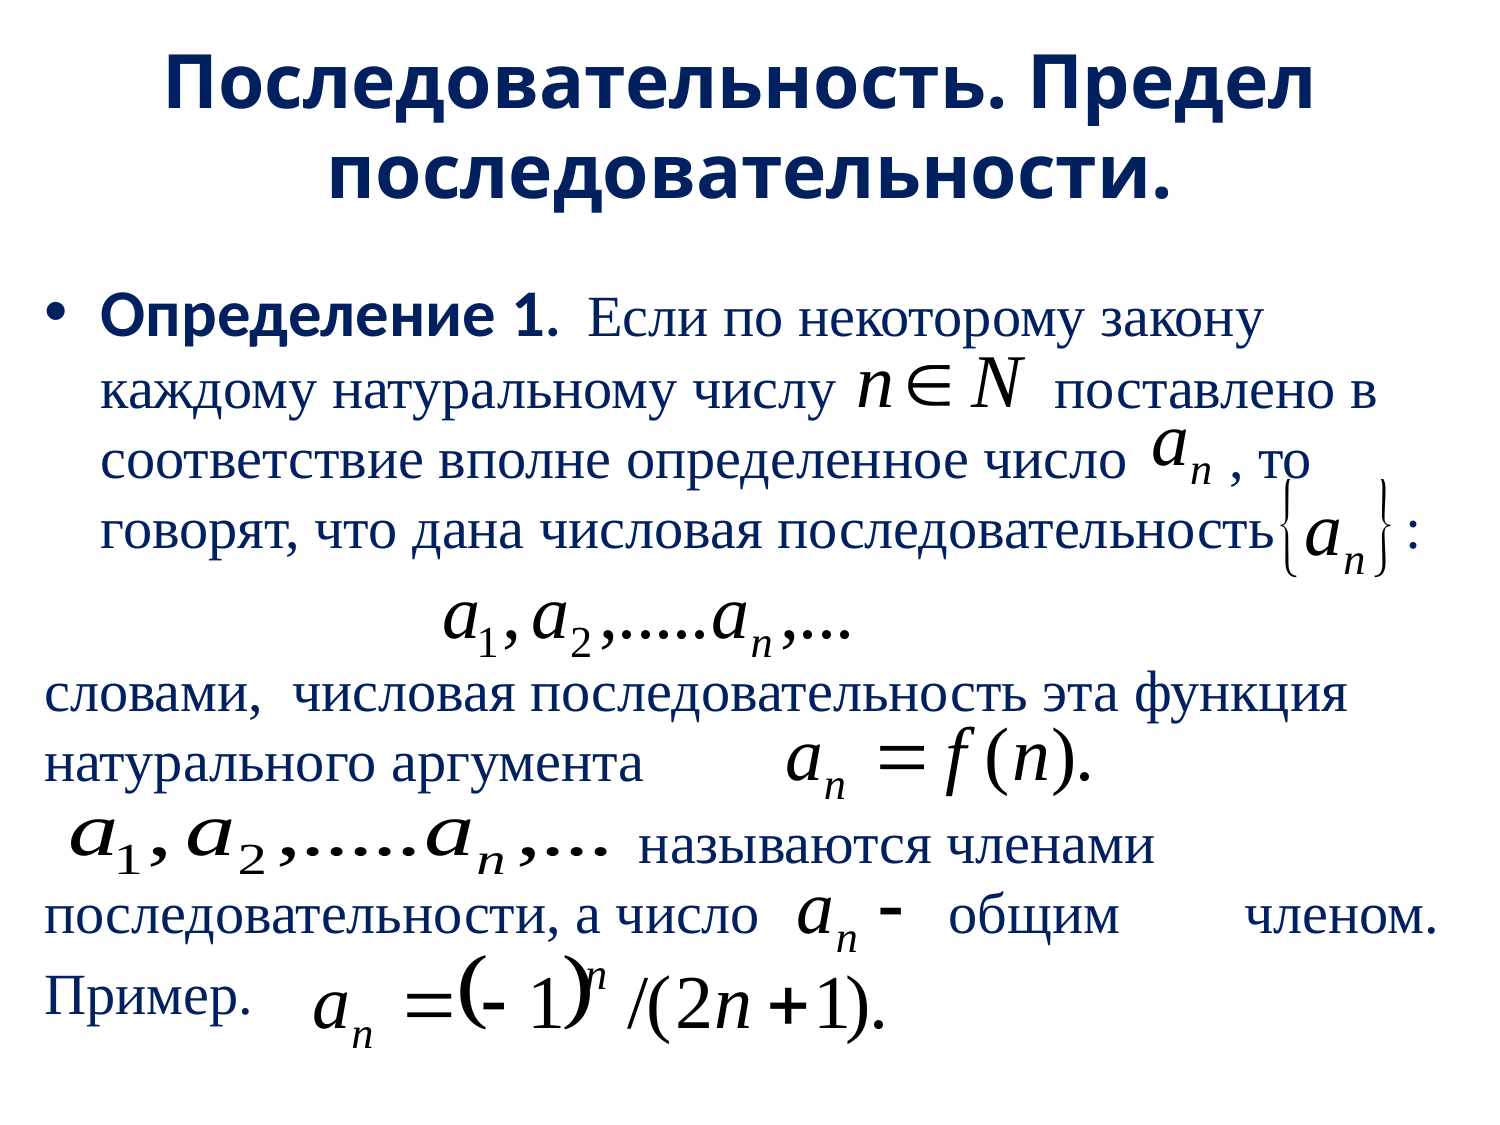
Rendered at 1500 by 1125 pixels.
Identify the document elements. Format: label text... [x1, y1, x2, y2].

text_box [52, 779, 633, 894]
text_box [844, 337, 1042, 427]
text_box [773, 703, 1103, 819]
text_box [1269, 479, 1410, 594]
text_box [300, 940, 897, 1068]
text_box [430, 562, 869, 677]
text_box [785, 857, 931, 972]
title Последовательность. Предел последовательности. [75, 90, 1425, 262]
list Определение 1. Если по некоторому закону каждому натуральному числу поставлено в соответствие вполне определенное число , то говорят, что дана числовая последовательность : словами, числовая последовательность эта функция натурального аргумента называются членами последовательности, а число общим членом. Пример. [29, 262, 1459, 1125]
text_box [1139, 389, 1229, 504]
